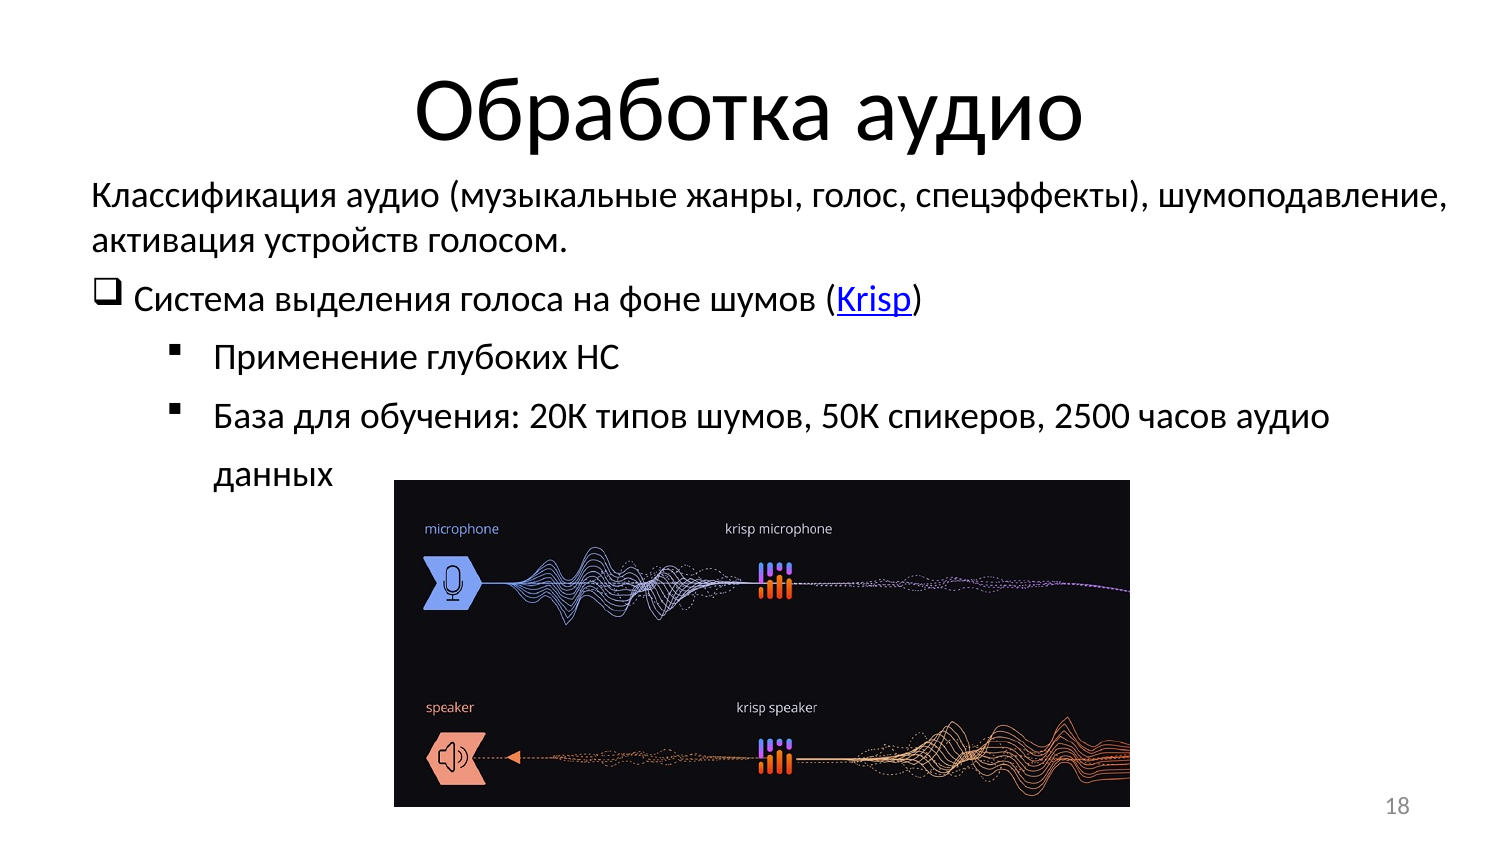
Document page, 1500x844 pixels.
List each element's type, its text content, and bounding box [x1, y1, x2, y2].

text_box Система выделения голоса на фоне шумов (Krisp) Применение глубоких НС База для обучения: 20К типов шумов, 50К спикеров, 2500 часов аудио данных [76, 267, 1447, 502]
picture [393, 480, 1130, 807]
slide_number 18 [1074, 782, 1425, 827]
text_box Классификация аудио (музыкальные жанры, голос, спецэффекты), шумоподавление, активация устройств голосом. [76, 162, 1471, 267]
title Обработка аудио [75, 33, 1425, 175]
